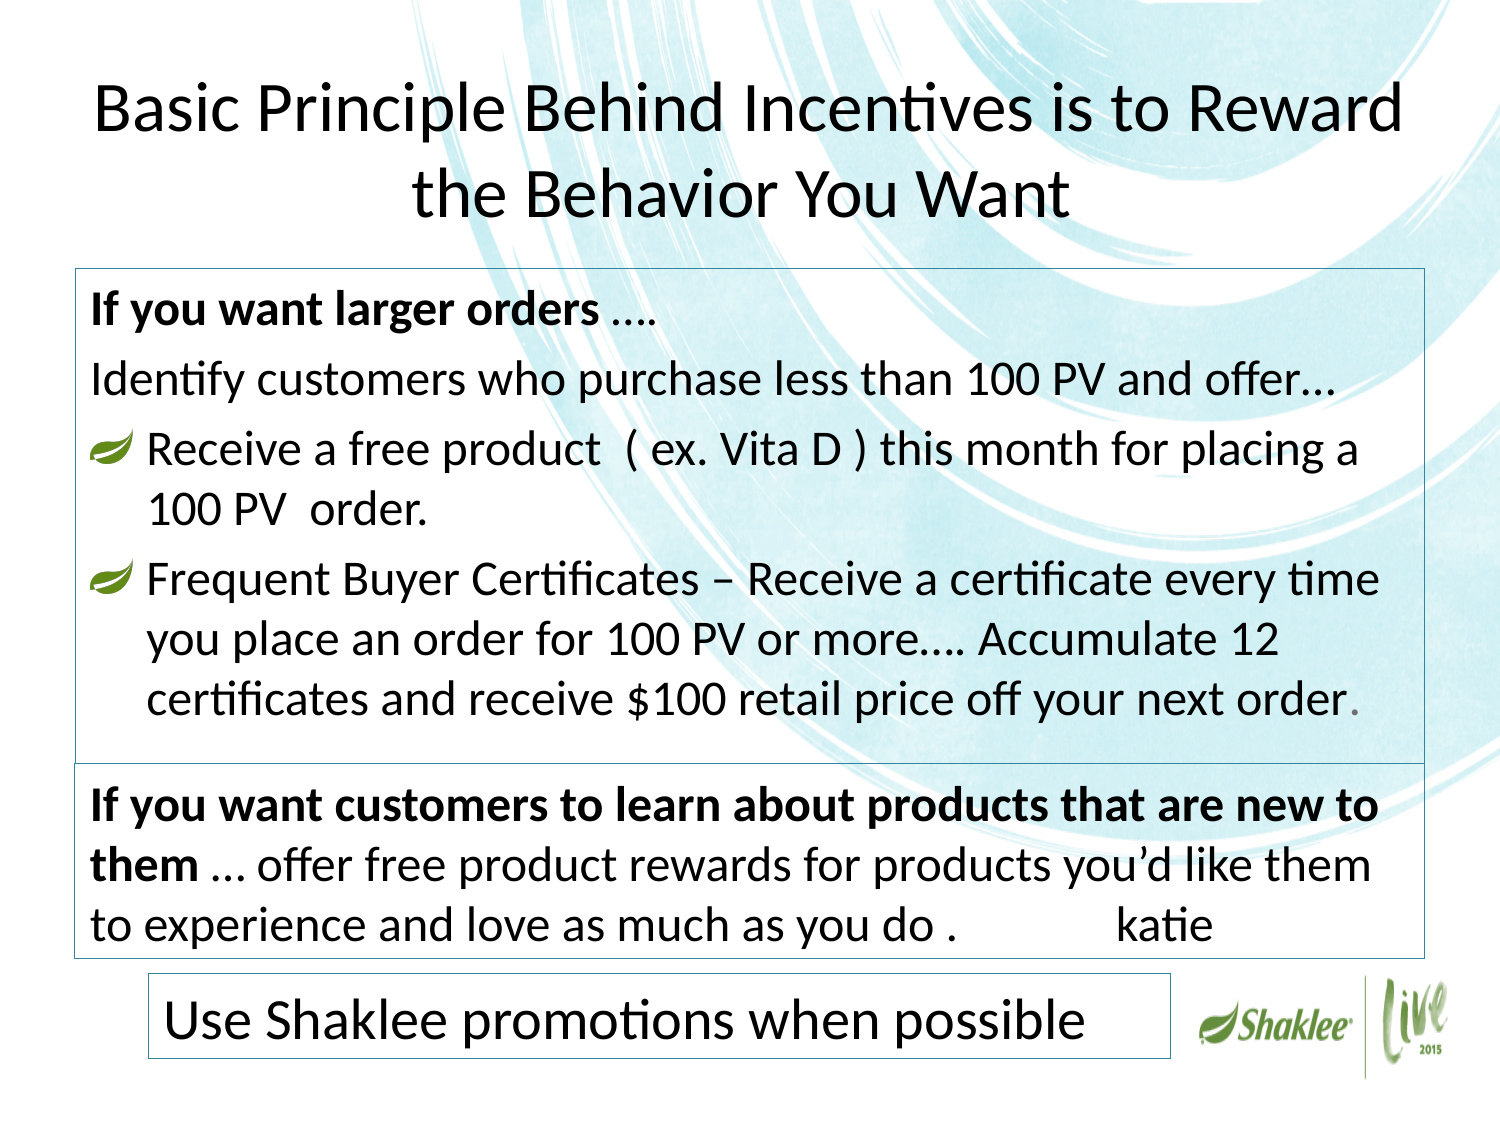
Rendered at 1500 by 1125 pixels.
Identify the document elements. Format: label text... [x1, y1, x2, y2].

text_box Use Shaklee promotions when possible [148, 973, 1171, 1059]
list If you want larger orders …. Identify customers who purchase less than 100 PV and offer… Receive a free product ( ex. Vita D ) this month for placing a 100 PV order. Frequent Buyer Certificates – Receive a certificate every time you place an order for 100 PV or more…. Accumulate 12 certificates and receive $100 retail price off your next order. [75, 268, 1425, 763]
text_box If you want customers to learn about products that are new to them … offer free product rewards for products you’d like them to experience and love as much as you do . katie [74, 763, 1425, 959]
picture [0, 0, 1500, 1125]
title Basic Principle Behind Incentives is to Reward the Behavior You Want [75, 52, 1425, 240]
